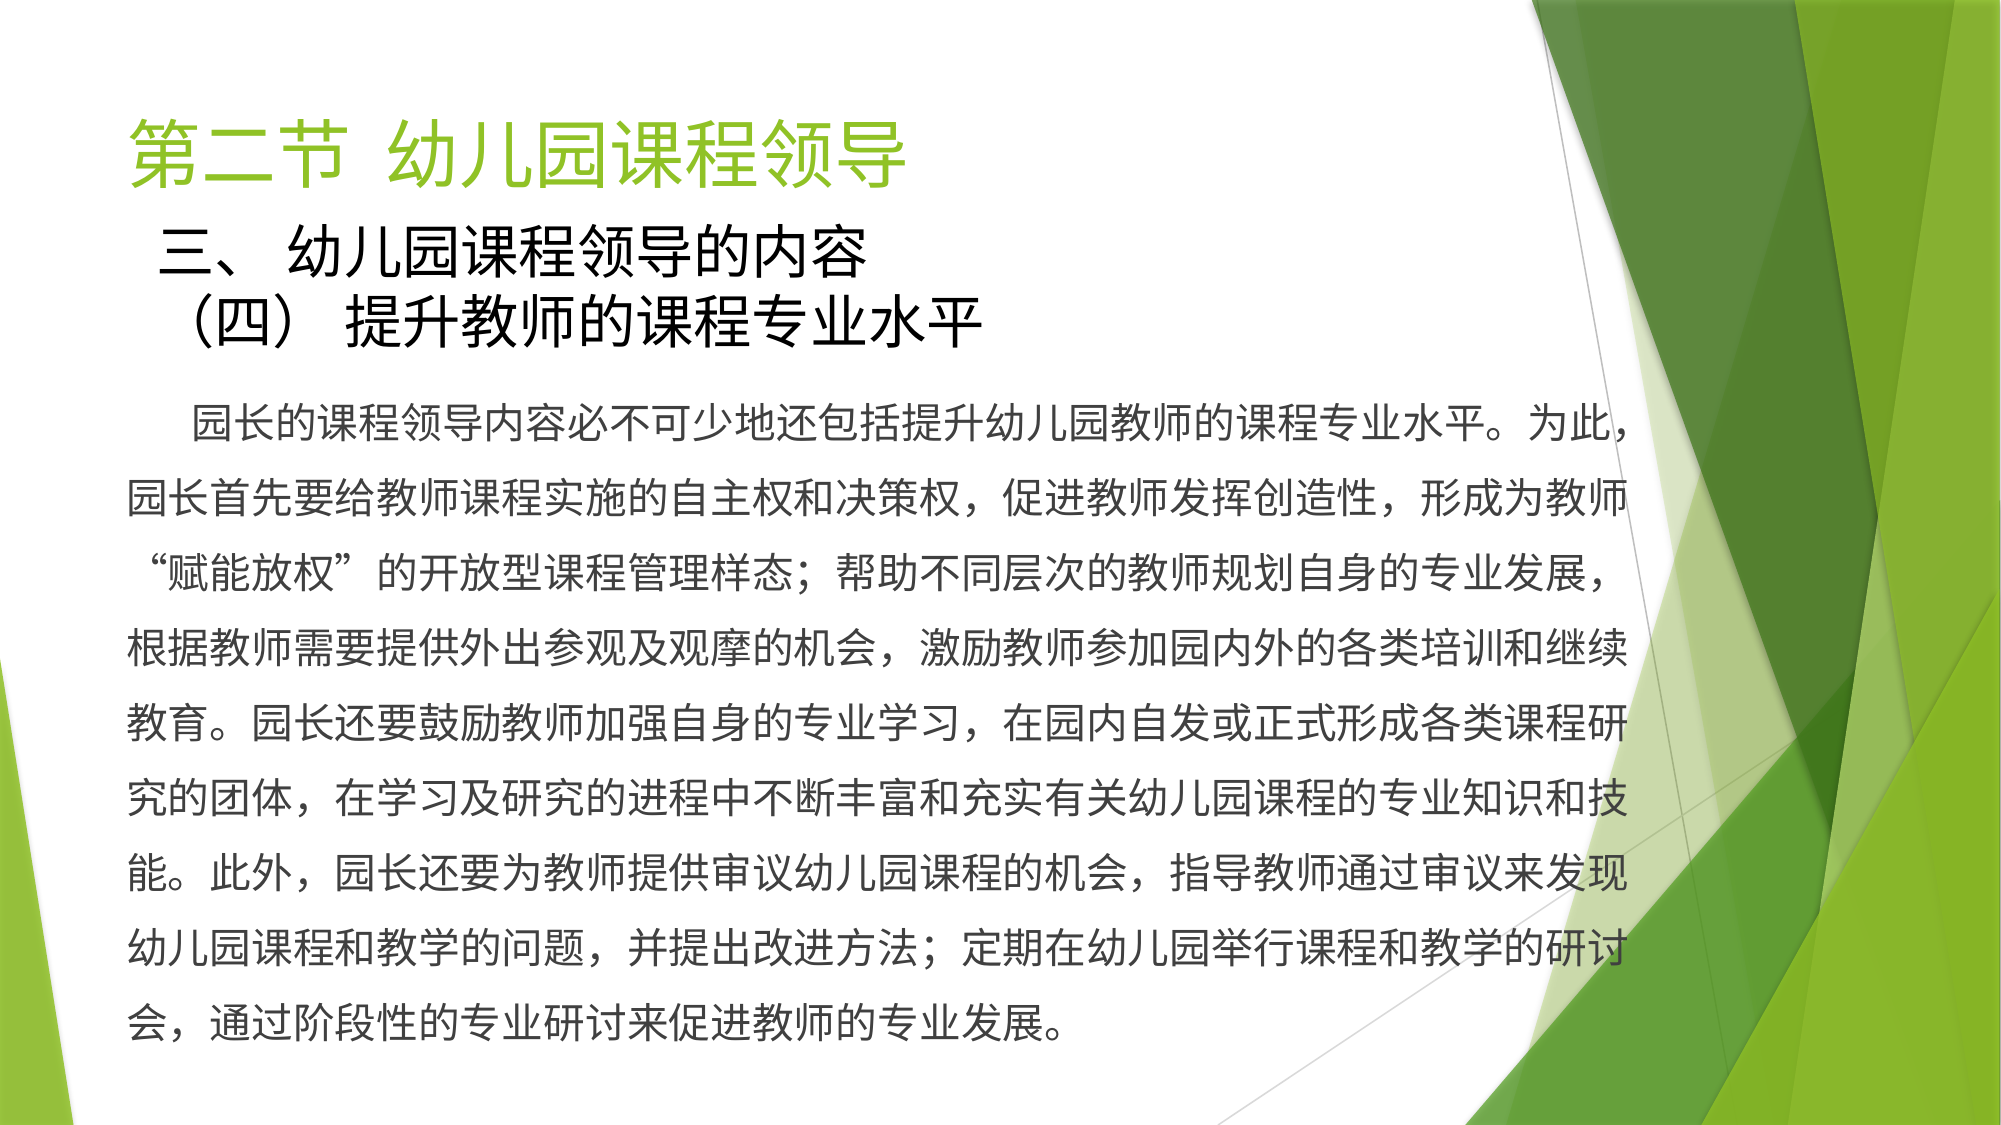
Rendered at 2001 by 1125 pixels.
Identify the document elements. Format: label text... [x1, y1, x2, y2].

list 园长的课程领导内容必不可少地还包括提升幼儿园教师的课程专业水平。为此，园长首先要给教师课程实施的自主权和决策权，促进教师发挥创造性，形成为教师“赋能放权”的开放型课程管理样态；帮助不同层次的教师规划自身的专业发展，根据教师需要提供外出参观及观摩的机会，激励教师参加园内外的各类培训和继续教育。园长还要鼓励教师加强自身的专业学习，在园内自发或正式形成各类课程研究的团体，在学习及研究的进程中不断丰富和充实有关幼儿园课程的专业知识和技能。此外，园长还要为教师提供审议幼儿园课程的机会，指导教师通过审议来发现幼儿园课程和教学的问题，并提出改进方法；定期在幼儿园举行课程和教学的研讨会，通过阶段性的专业研讨来促进教师的专业发展。 [111, 364, 1658, 1025]
title 第二节 幼儿园课程领导 [111, 99, 1522, 317]
text_box 三、 幼儿园课程领导的内容 （四） 提升教师的课程专业水平 [141, 208, 1451, 363]
